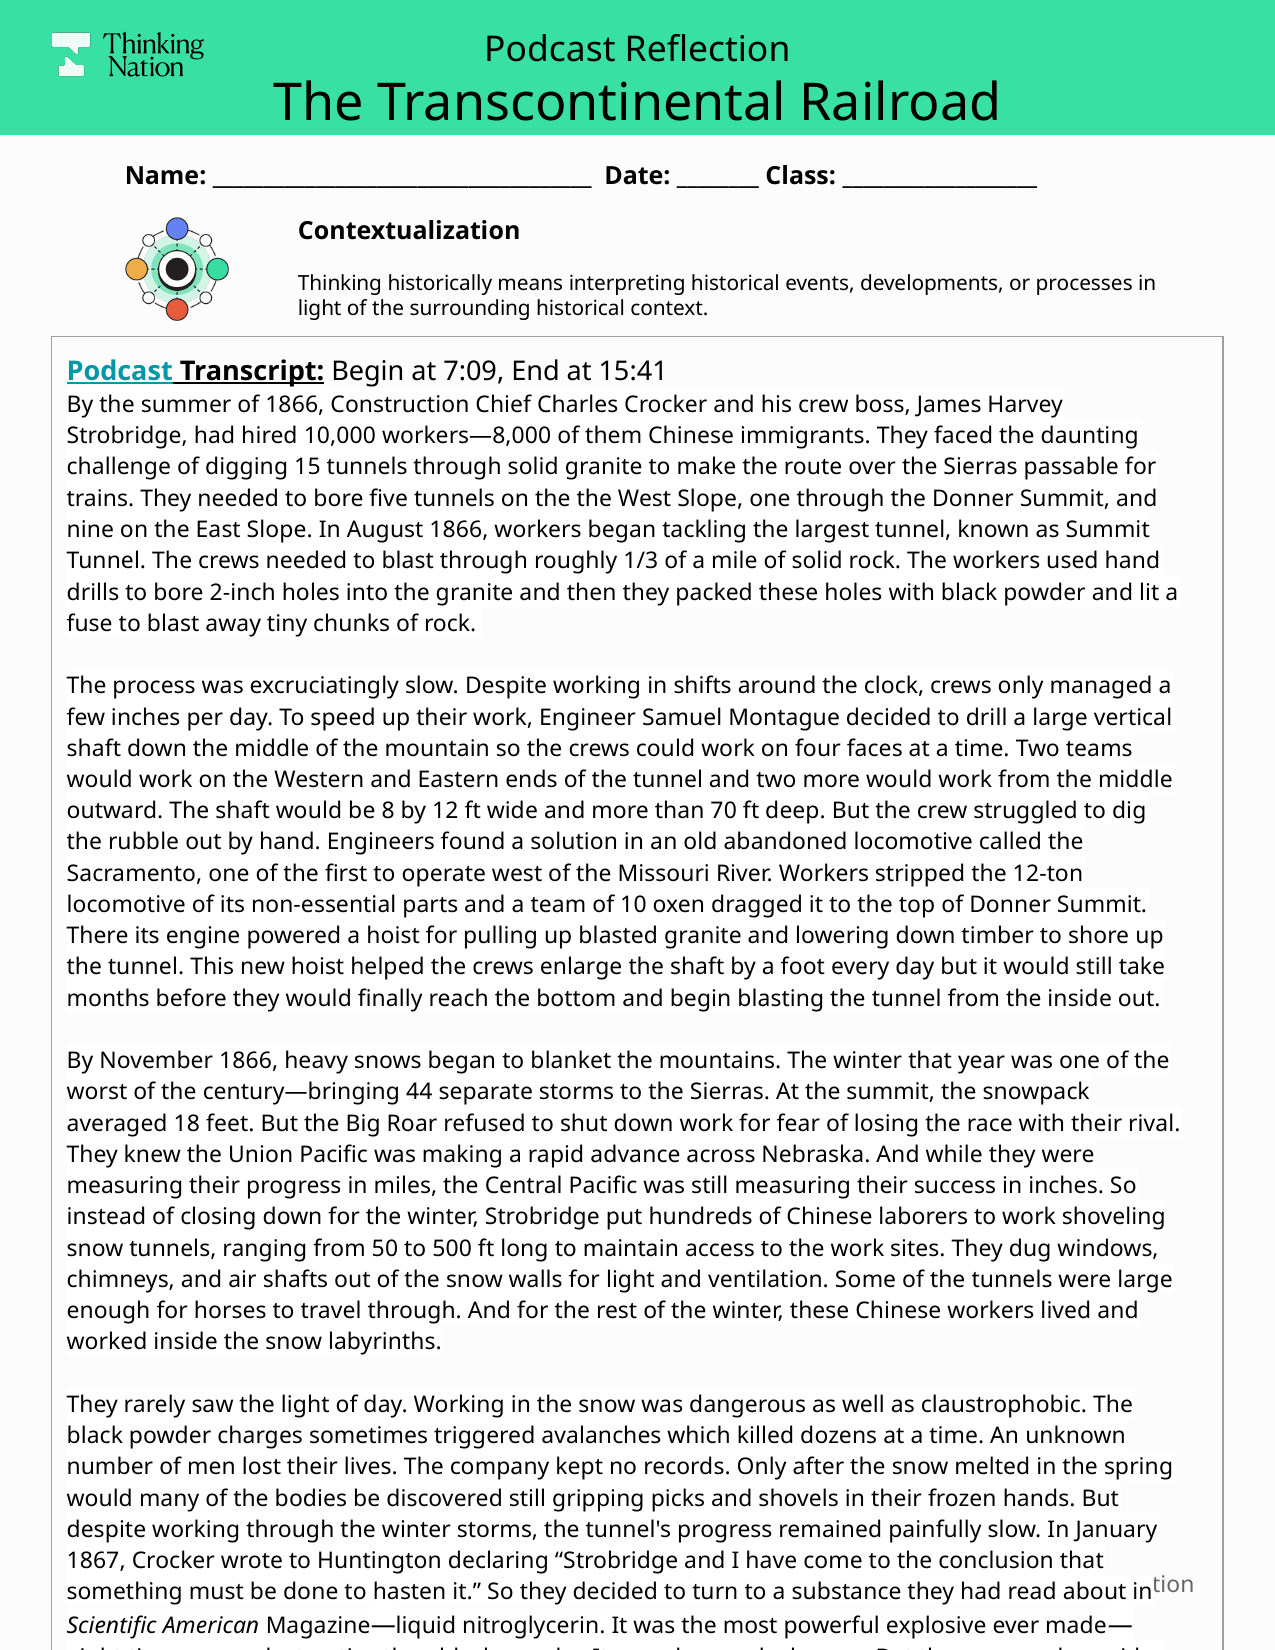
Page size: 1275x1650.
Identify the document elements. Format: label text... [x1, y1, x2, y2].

picture [35, 17, 210, 91]
text_box Podcast Reflection The Transcontinental Railroad [0, 0, 1275, 135]
text_box Contextualization Thinking historically means interpreting historical events, developments, or processes in light of the surrounding historical context. [278, 195, 1210, 331]
picture [63, 1533, 135, 1605]
table_header Podcast Transcript: Begin at 7:09, End at 15:41 By the summer of 1866, Construction Chief Charles Crocker and his crew boss, James Harvey Strobridge, had hired 10,000 workers—8,000 of them Chinese immigrants. They faced the daunting challenge of digging 15 tunnels through solid granite to make the route over the Sierras passable for trains. They needed to bore five tunnels on the the West Slope, one through the Donner Summit, and nine on the East Slope. In August 1866, workers began tackling the largest tunnel, known as Summit Tunnel. The crews needed to blast through roughly 1/3 of a mile of solid rock. The workers used hand drills to bore 2-inch holes into the granite and then they packed these holes with black powder and lit a fuse to blast away tiny chunks of rock. The process was excruciatingly slow. Despite working in shifts around the clock, crews only managed a few inches per day. To speed up their work, Engineer Samuel Montague decided to drill a large vertical shaft down the middle of the mountain so the crews could work on four faces at a time. Two teams would work on the Western and Eastern ends of the tunnel and two more would work from the middle outward. The shaft would be 8 by 12 ft wide and more than 70 ft deep. But the crew struggled to dig the rubble out by hand. Engineers found a solution in an old abandoned locomotive called the Sacramento, one of the first to operate west of the Missouri River. Workers stripped the 12-ton locomotive of its non-essential parts and a team of 10 oxen dragged it to the top of Donner Summit. There its engine powered a hoist for pulling up blasted granite and lowering down timber to shore up the tunnel. This new hoist helped the crews enlarge the shaft by a foot every day but it would still take months before they would finally reach the bottom and begin blasting the tunnel from the inside out. By November 1866, heavy snows began to blanket the mountains. The winter that year was one of the worst of the century—bringing 44 separate storms to the Sierras. At the summit, the snowpack averaged 18 feet. But the Big Roar refused to shut down work for fear of losing the race with their rival. They knew the Union Pacific was making a rapid advance across Nebraska. And while they were measuring their progress in miles, the Central Pacific was still measuring their success in inches. So instead of closing down for the winter, Strobridge put hundreds of Chinese laborers to work shoveling snow tunnels, ranging from 50 to 500 ft long to maintain access to the work sites. They dug windows, chimneys, and air shafts out of the snow walls for light and ventilation. Some of the tunnels were large enough for horses to travel through. And for the rest of the winter, these Chinese workers lived and worked inside the snow labyrinths. They rarely saw the light of day. Working in the snow was dangerous as well as claustrophobic. The black powder charges sometimes triggered avalanches which killed dozens at a time. An unknown number of men lost their lives. The company kept no records. Only after the snow melted in the spring would many of the bodies be discovered still gripping picks and shovels in their frozen hands. But despite working through the winter storms, the tunnel's progress remained painfully slow. In January 1867, Crocker wrote to Huntington declaring “Strobridge and I have come to the conclusion that something must be done to hasten it.” So they decided to turn to a substance they had read about in Scientific American Magazine—liquid nitroglycerin. It was the most powerful explosive ever made— eight times more destructive than black powder. It was also much cheaper. But there was a downside, [52, 337, 1222, 1650]
picture [109, 201, 246, 337]
text_box Name: _____________________________________ Date: ________ Class: ___________________ [109, 144, 1165, 212]
